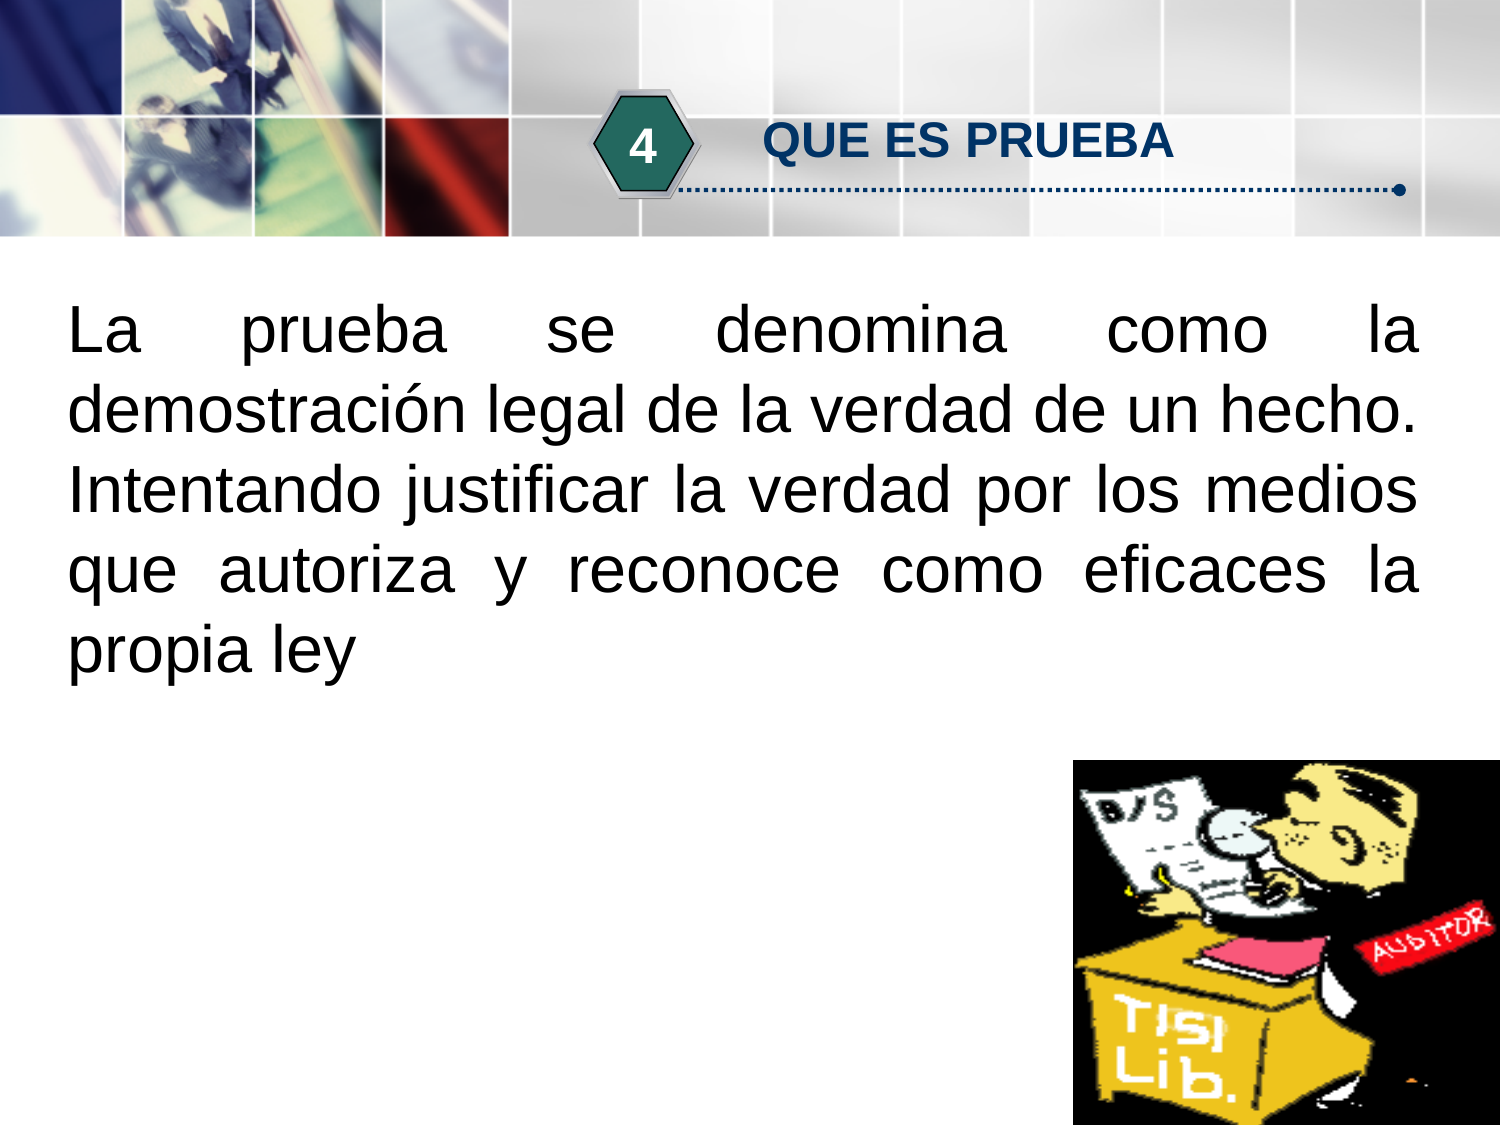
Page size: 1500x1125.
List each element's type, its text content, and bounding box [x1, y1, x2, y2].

picture [1073, 760, 1500, 1125]
text_box La prueba se denomina como la demostración legal de la verdad de un hecho. Intentando justificar la verdad por los medios que autoriza y reconoce como eficaces la propia ley [53, 278, 1436, 694]
picture [0, 0, 1500, 238]
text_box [586, 89, 1400, 200]
